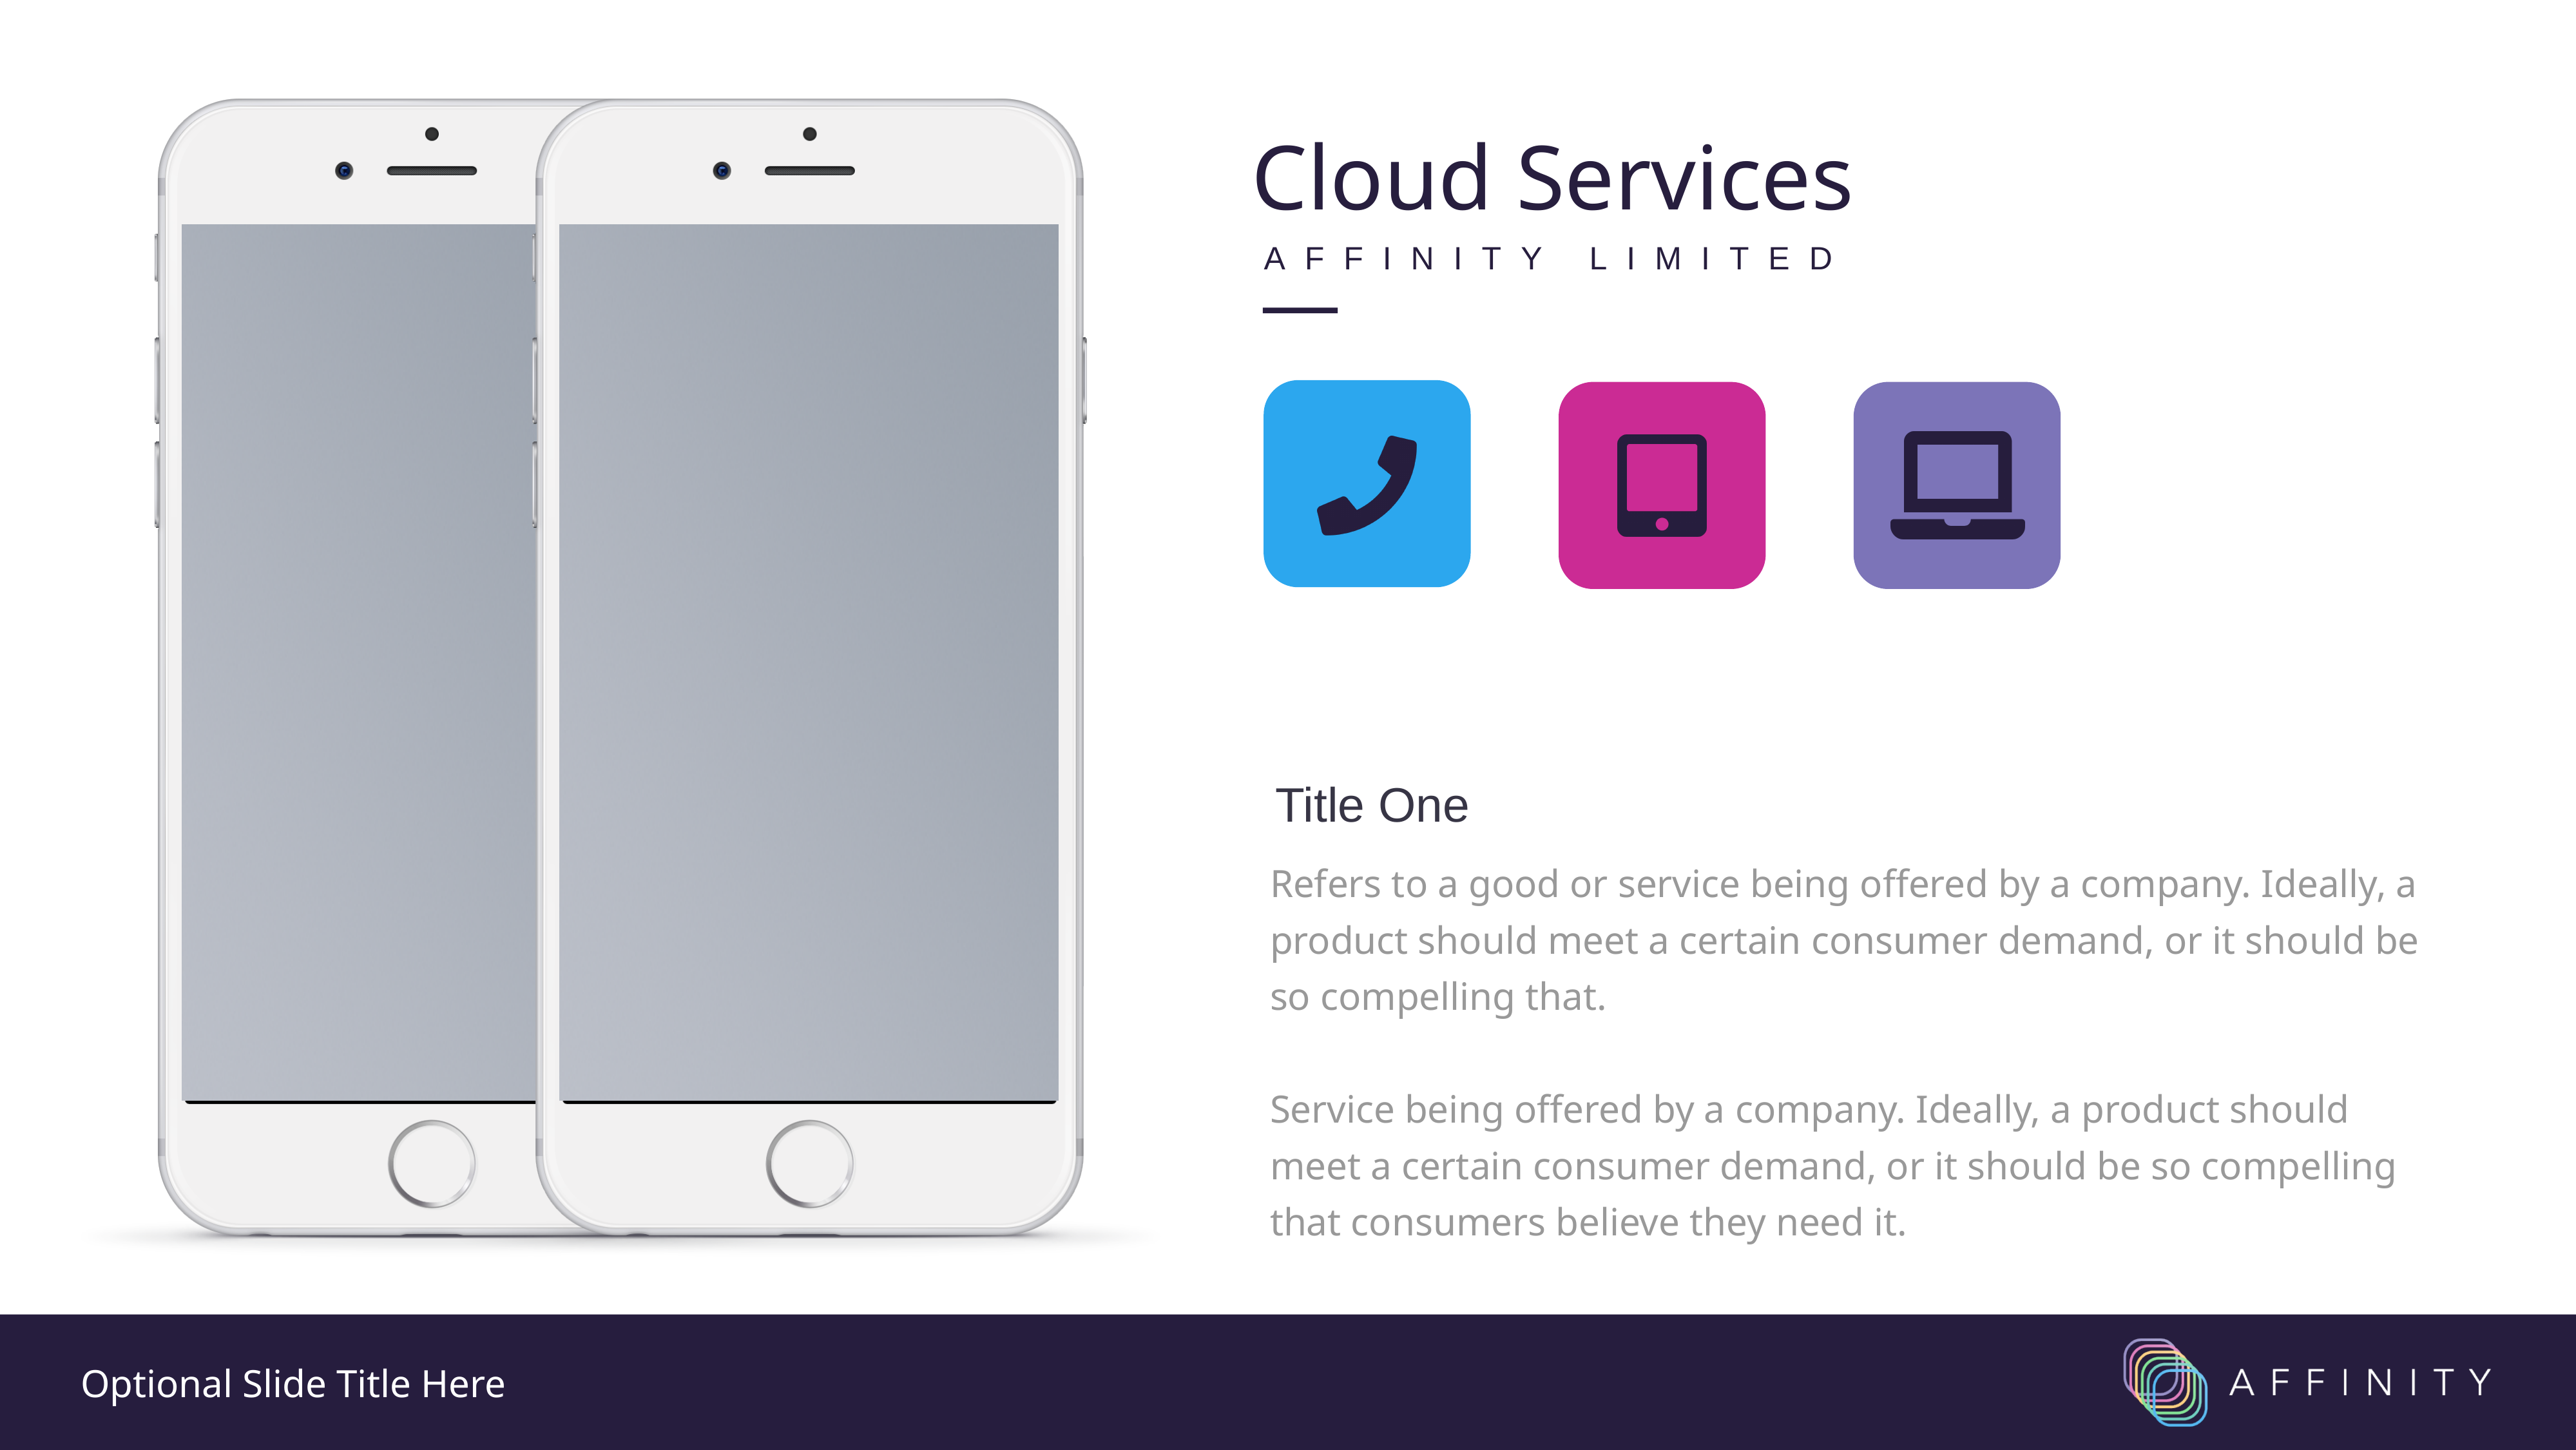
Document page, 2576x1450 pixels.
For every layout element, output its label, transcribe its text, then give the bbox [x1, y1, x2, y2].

text_box Title One [1271, 768, 1794, 836]
text_box Cloud Services [1247, 116, 2384, 233]
picture [2121, 1335, 2494, 1430]
text_box Refers to a good or service being offered by a company. Ideally, a product should meet a certain consumer demand, or it should be so compelling that. Service being offered by a company. Ideally, a product should meet a certain consumer demand, or it should be so compelling that consumers believe they need it. [1258, 836, 2447, 1255]
picture [1890, 431, 2025, 539]
picture [1317, 435, 1418, 536]
text_box Optional Slide Title Here [75, 1355, 1131, 1410]
text_box [1853, 382, 2061, 589]
text_box AFFINITY LIMITED [1259, 233, 2162, 282]
picture [1617, 434, 1707, 537]
text_box [1264, 380, 1471, 588]
picture [27, 26, 1222, 1310]
text_box [1559, 382, 1766, 589]
text_box [1262, 307, 1338, 314]
